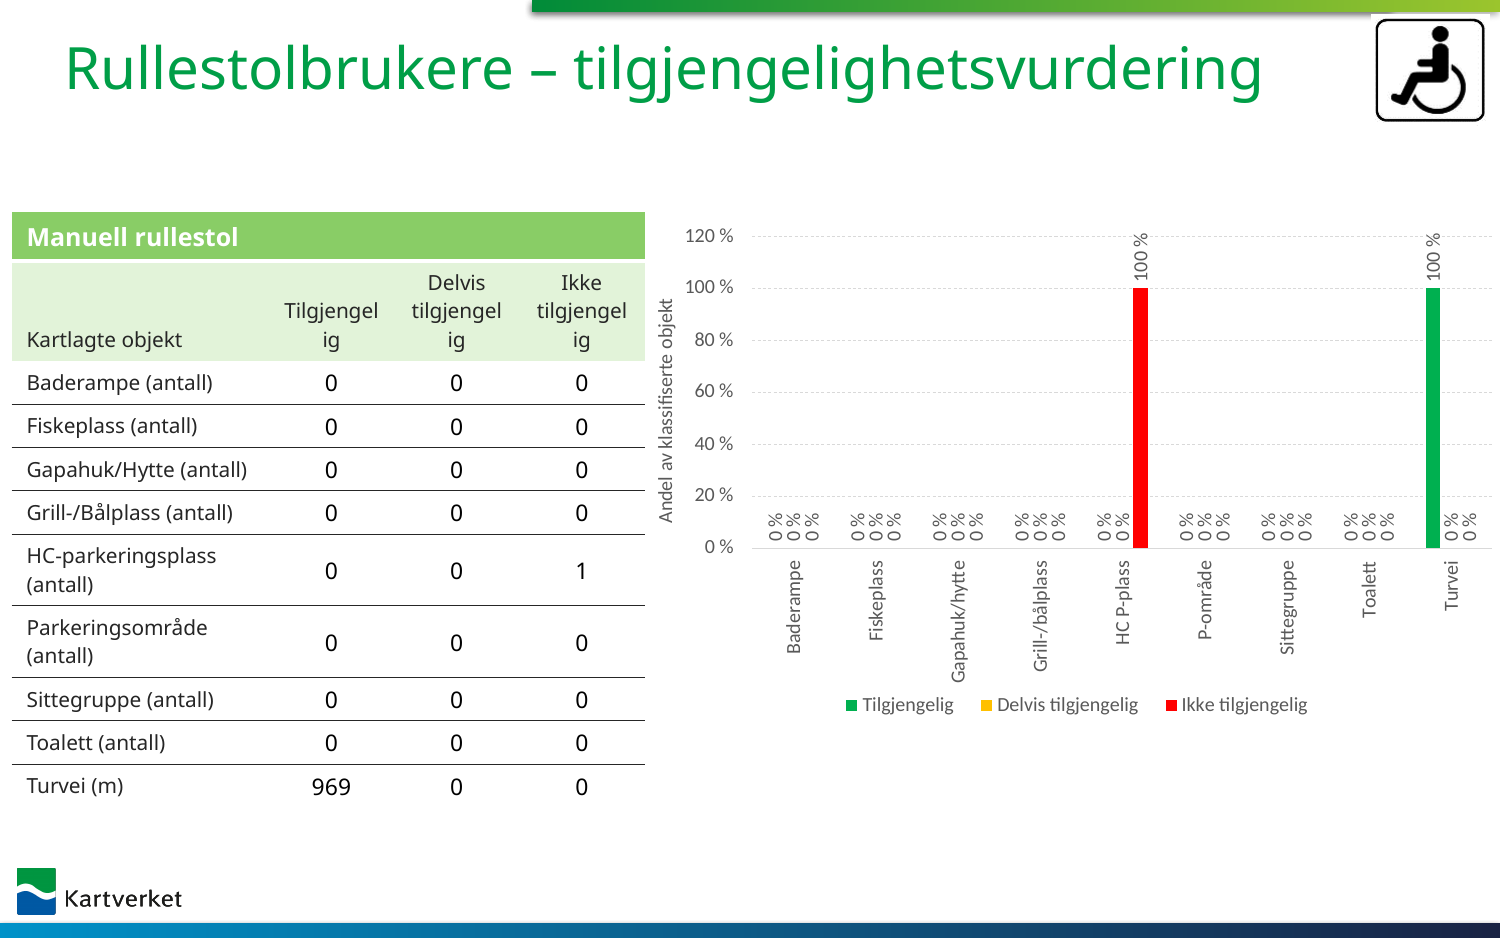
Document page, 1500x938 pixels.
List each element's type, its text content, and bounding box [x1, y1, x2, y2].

table_cell Parkeringsområde (antall) [12, 606, 269, 677]
table_cell Gapahuk/Hytte (antall) [12, 448, 269, 490]
table_cell Ikke tilgjengelig [519, 263, 638, 361]
table_cell 0 [519, 361, 638, 404]
table_cell 0 [394, 678, 519, 720]
table_cell 0 [269, 405, 394, 447]
table_cell Turvei (m) [12, 765, 269, 807]
table_cell 0 [269, 361, 394, 404]
table_cell 0 [394, 606, 519, 677]
table_cell 0 [269, 535, 394, 605]
table_cell Baderampe (antall) [12, 361, 269, 404]
picture [643, 218, 1500, 728]
table_cell 0 [394, 491, 519, 534]
table_cell HC-parkeringsplass (antall) [12, 535, 269, 605]
table_cell Grill-/Bålplass (antall) [12, 491, 269, 534]
table_cell Toalett (antall) [12, 721, 269, 764]
table_cell 969 [269, 765, 394, 807]
table_cell 0 [519, 721, 645, 764]
table_cell 0 [394, 535, 519, 605]
table_cell Fiskeplass (antall) [12, 405, 269, 447]
picture [1371, 13, 1491, 127]
table_cell 0 [519, 491, 638, 534]
table_cell 0 [394, 361, 519, 404]
text_box Rullestolbrukere – tilgjengelighetsvurdering [49, 12, 1372, 109]
table_cell 0 [519, 678, 638, 720]
table_cell 0 [269, 678, 394, 720]
table_cell 0 [269, 606, 394, 677]
table_cell 0 [519, 405, 638, 447]
table_cell 1 [519, 535, 638, 605]
table_cell 0 [519, 765, 645, 807]
table_cell 0 [269, 721, 394, 764]
table_cell 0 [519, 606, 638, 677]
table_cell Delvis tilgjengelig [394, 263, 519, 361]
table_cell 0 [269, 448, 394, 490]
table_cell Tilgjengelig [269, 263, 394, 361]
table_cell 0 [269, 491, 394, 534]
table_cell 0 [394, 448, 519, 490]
table_cell Sittegruppe (antall) [12, 678, 269, 720]
table_cell 0 [394, 721, 519, 764]
table_cell 0 [394, 765, 519, 807]
table_cell Kartlagte objekt [12, 263, 269, 361]
table_header Manuell rullestol [12, 212, 645, 259]
table_cell 0 [394, 405, 519, 447]
table_cell 0 [519, 448, 638, 490]
